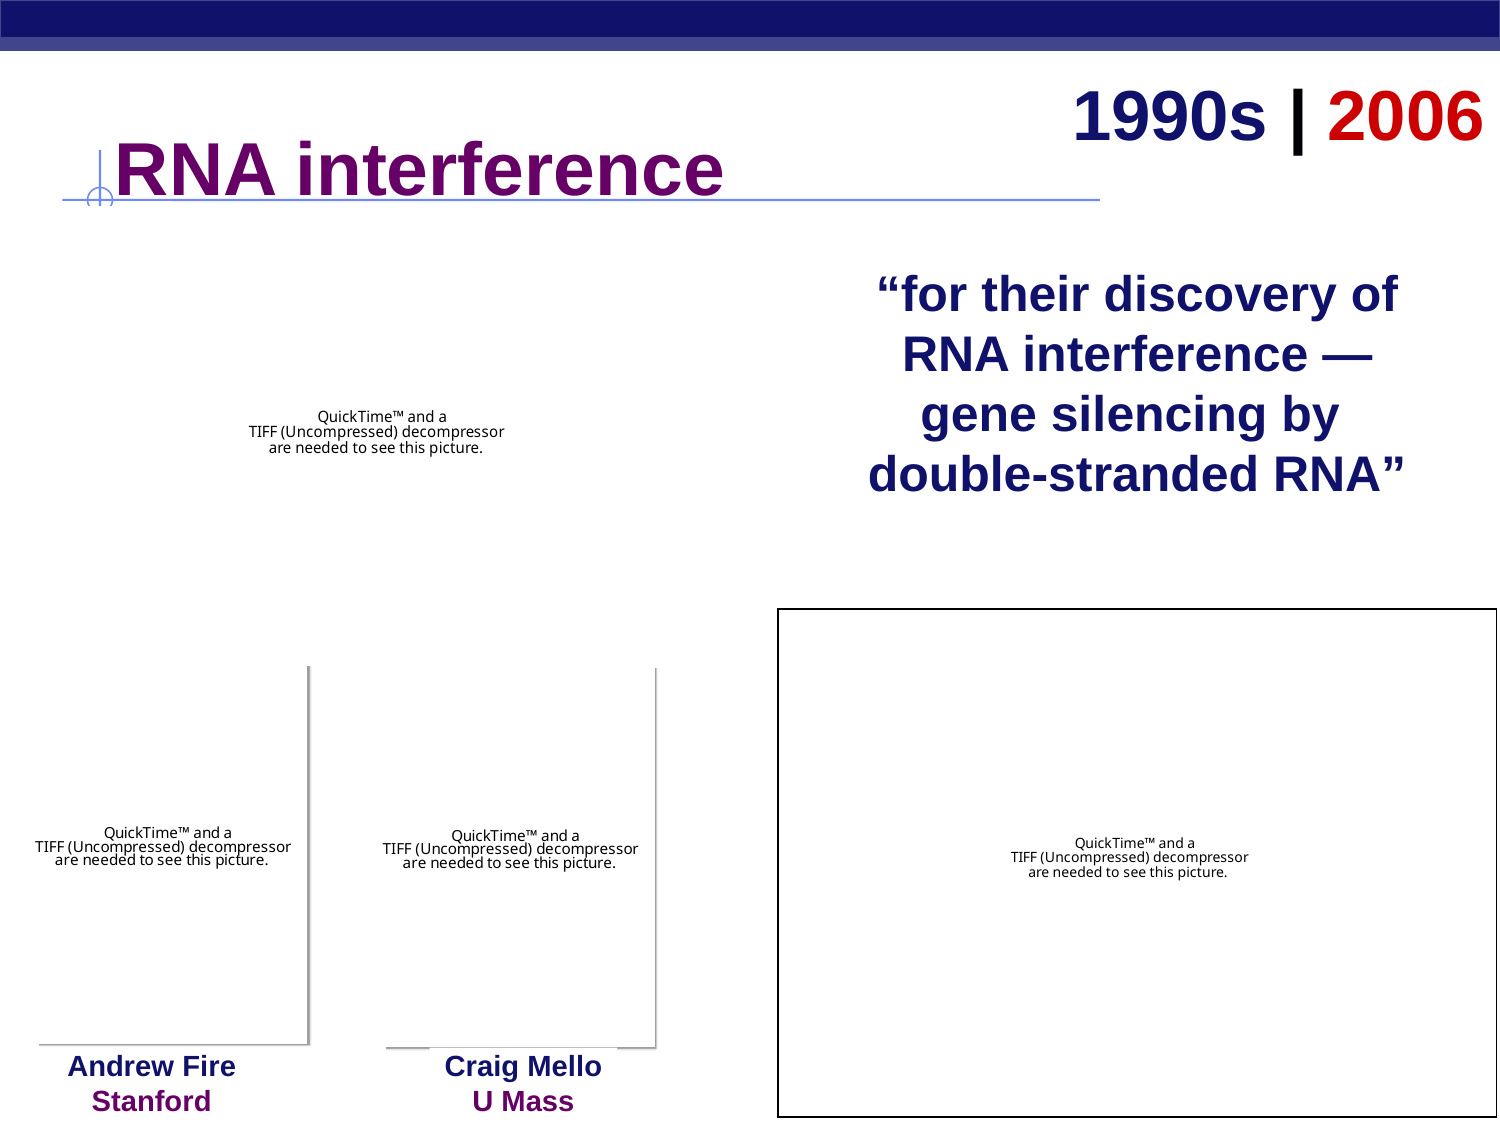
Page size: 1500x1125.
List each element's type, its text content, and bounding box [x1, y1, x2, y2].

picture [0, 206, 771, 1047]
picture [778, 609, 1496, 1117]
title RNA interference [99, 112, 1375, 238]
text_box 1990s | 2006 [1057, 62, 1500, 163]
text_box “for their discovery of RNA interference — gene silencing by double-stranded RNA” [813, 254, 1461, 509]
text_box Craig Mello U Mass [429, 1055, 618, 1118]
text_box Andrew Fire Stanford [52, 1054, 251, 1118]
